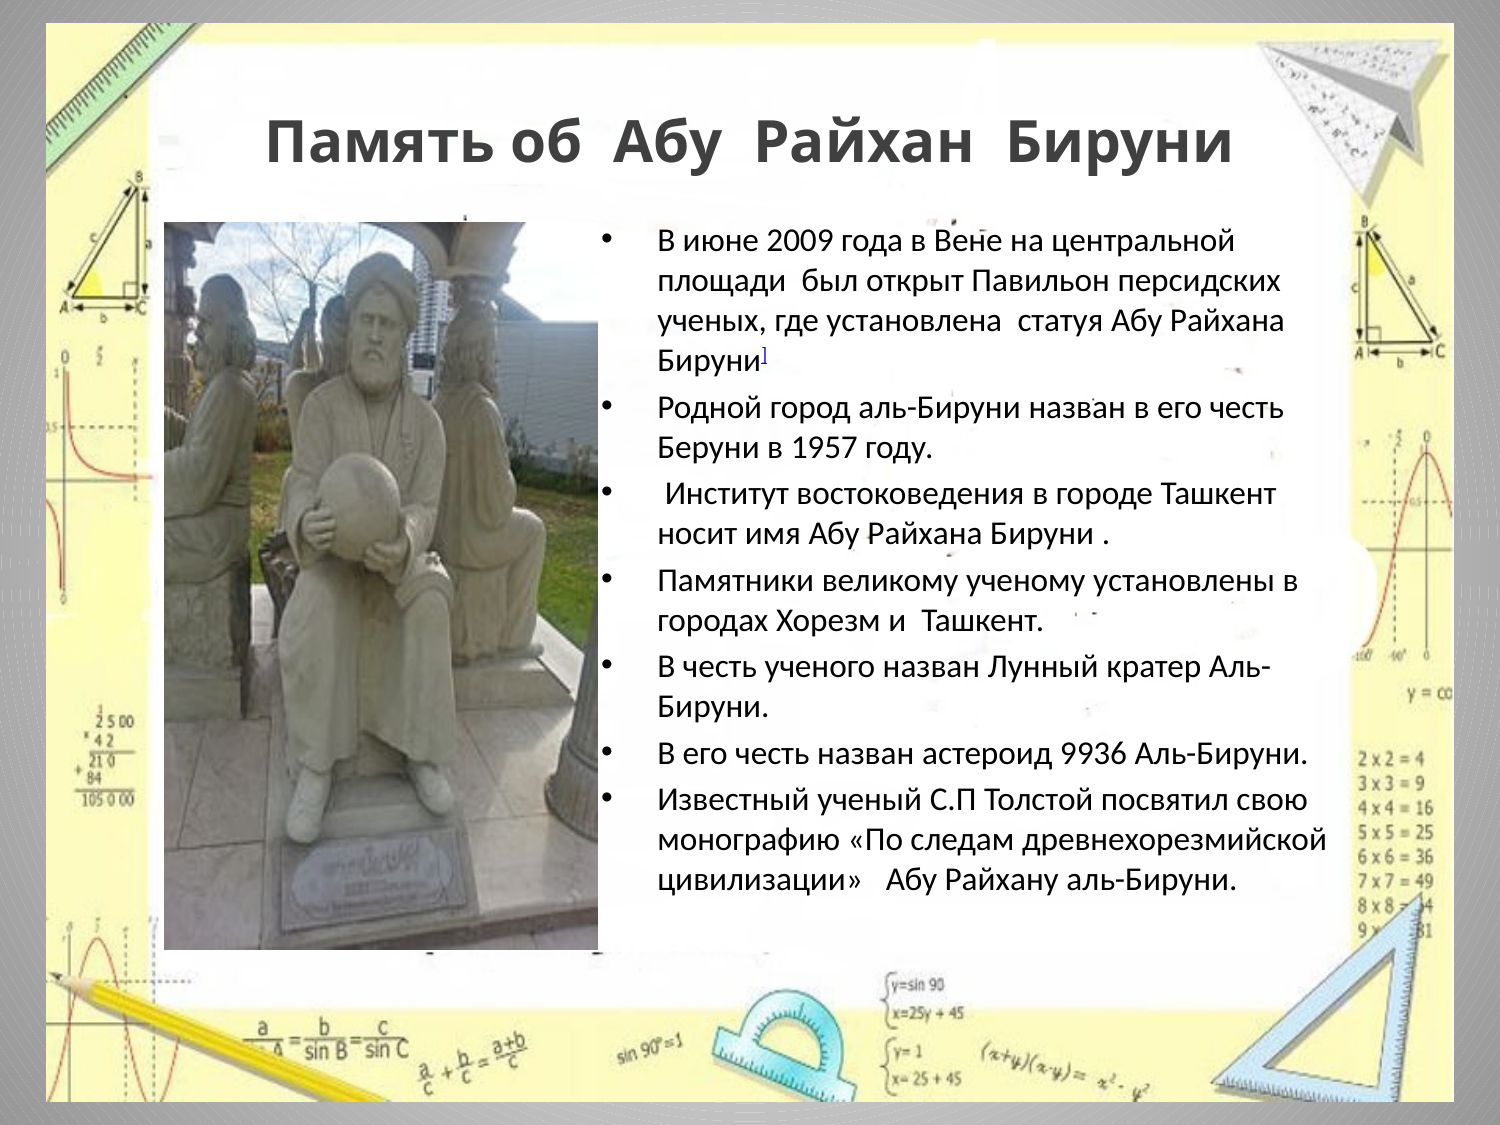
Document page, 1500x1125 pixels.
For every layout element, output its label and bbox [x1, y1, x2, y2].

list [163, 222, 598, 950]
picture [46, 23, 1454, 1102]
